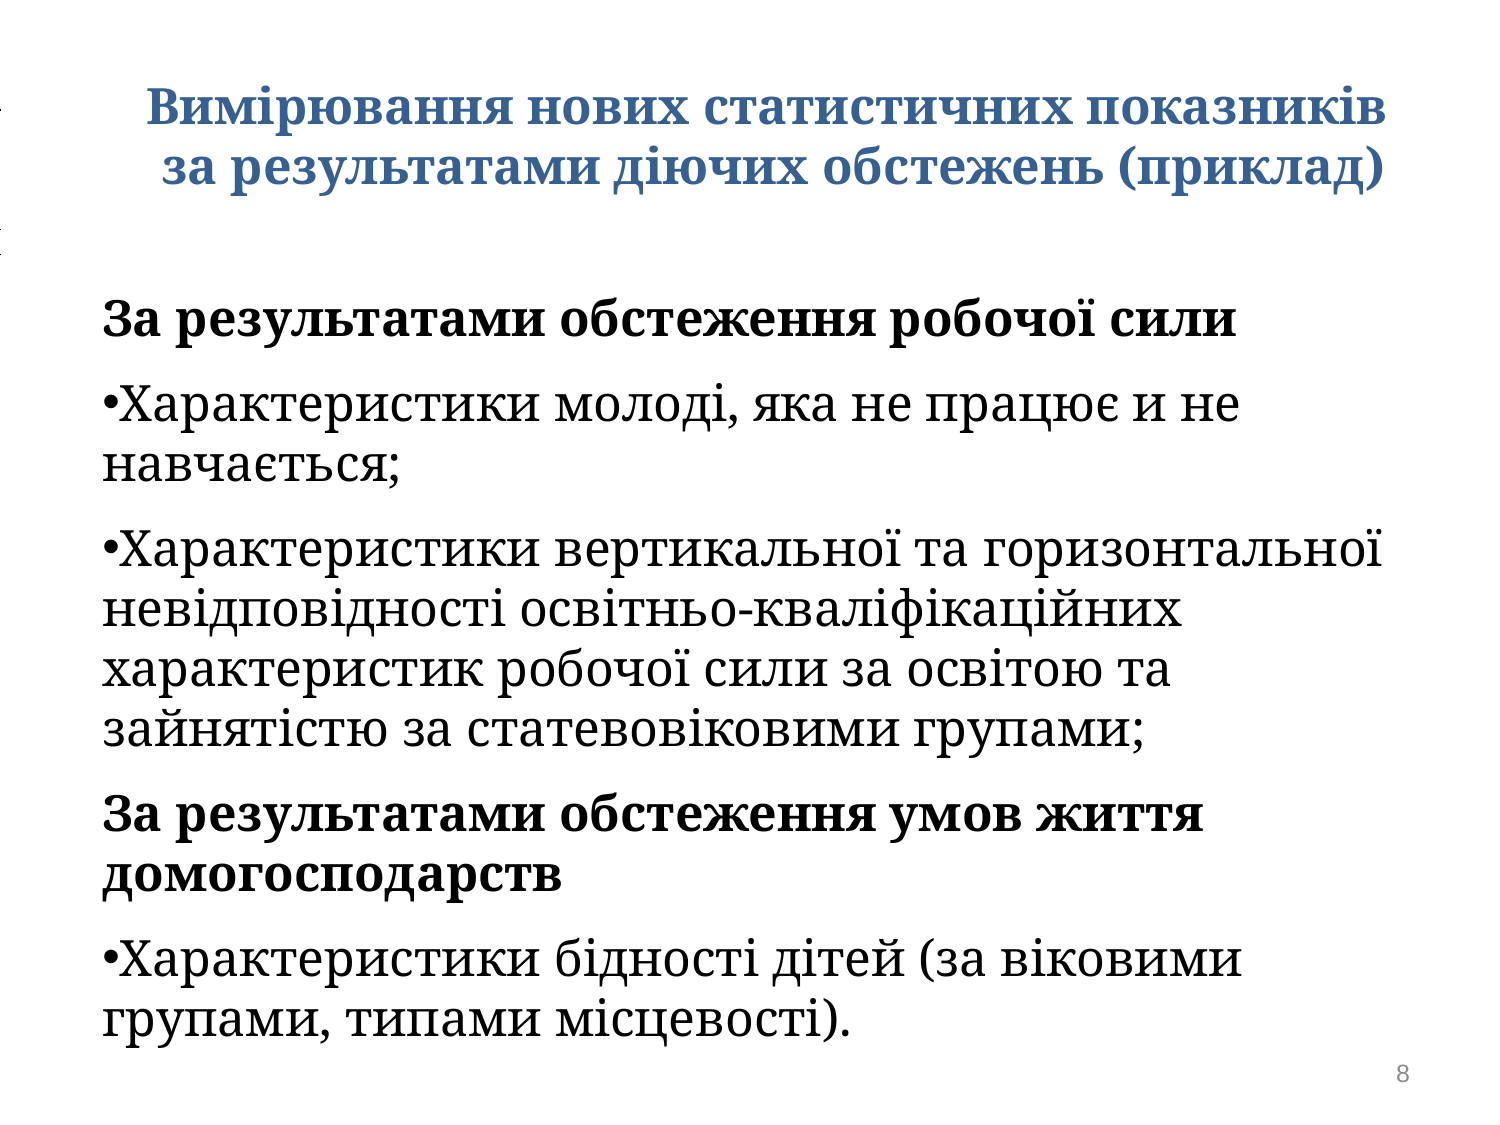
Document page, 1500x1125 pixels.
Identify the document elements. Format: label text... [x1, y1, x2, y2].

text_box Вимірювання нових статистичних показників за результатами діючих обстежень (приклад) [123, 67, 1424, 202]
slide_number 8 [1074, 1042, 1425, 1103]
text_box За результатами обстеження робочої сили Характеристики молоді, яка не працює и не навчається; Характеристики вертикальної та горизонтальної невідповідності освітньо-кваліфікаційних характеристик робочої сили за освітою та зайнятістю за статевовіковими групами; За результатами обстеження умов життя домогосподарств Характеристики бідності дітей (за віковими групами, типами місцевості). [87, 278, 1413, 1038]
